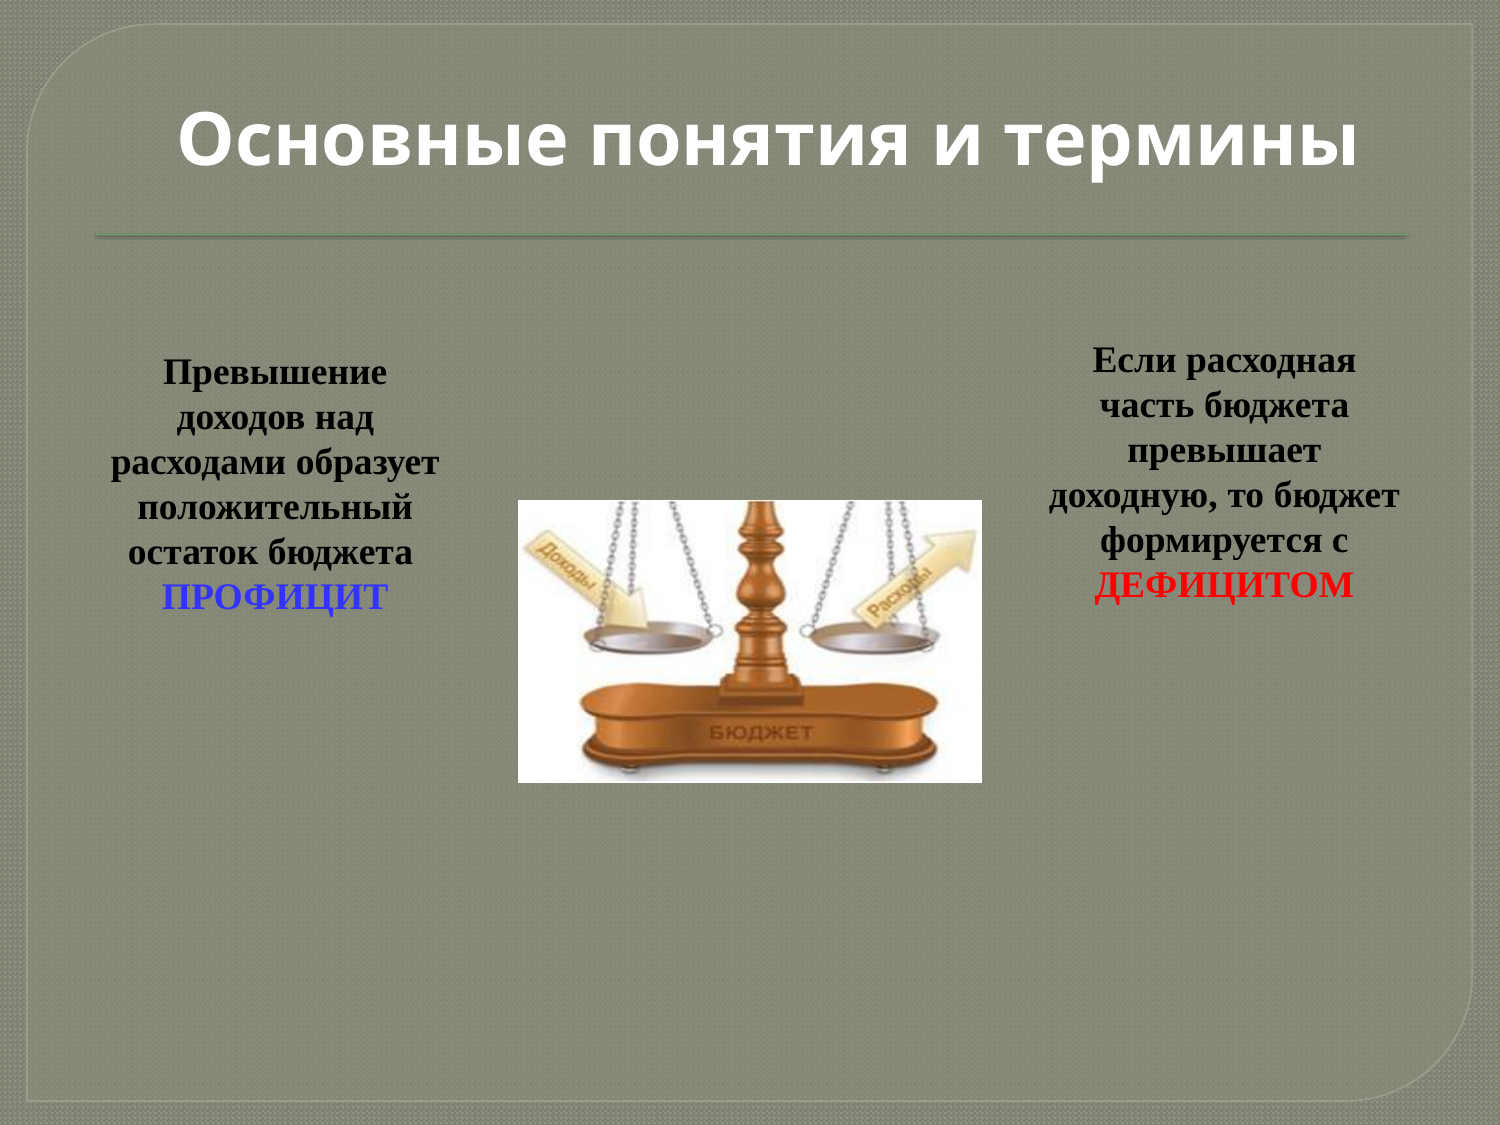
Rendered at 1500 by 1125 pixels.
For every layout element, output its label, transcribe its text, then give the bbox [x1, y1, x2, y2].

text_box Если расходная часть бюджета превышает доходную, то бюджет формируется с ДЕФИЦИТОМ [1031, 328, 1418, 613]
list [518, 499, 982, 783]
text_box Превышение доходов над расходами образует положительный остаток бюджета ПРОФИЦИТ [81, 339, 469, 625]
title Основные понятия и термины [93, 82, 1437, 188]
